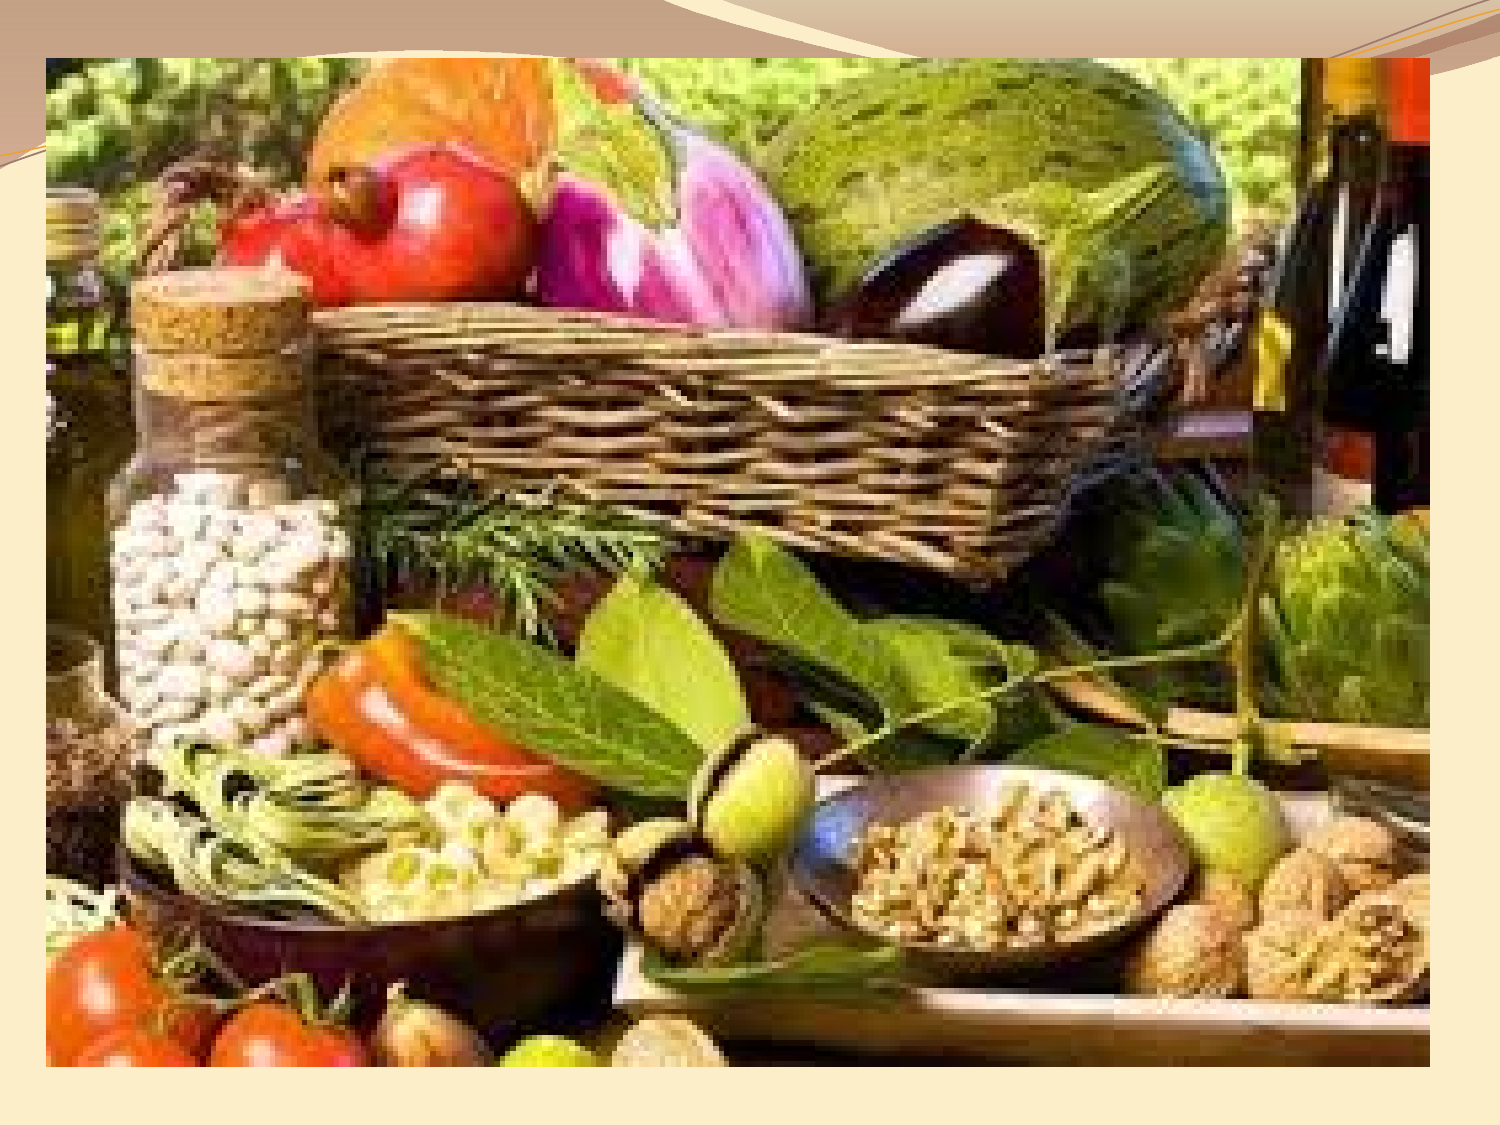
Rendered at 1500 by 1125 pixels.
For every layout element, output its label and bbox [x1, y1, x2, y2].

picture [46, 58, 1430, 1067]
